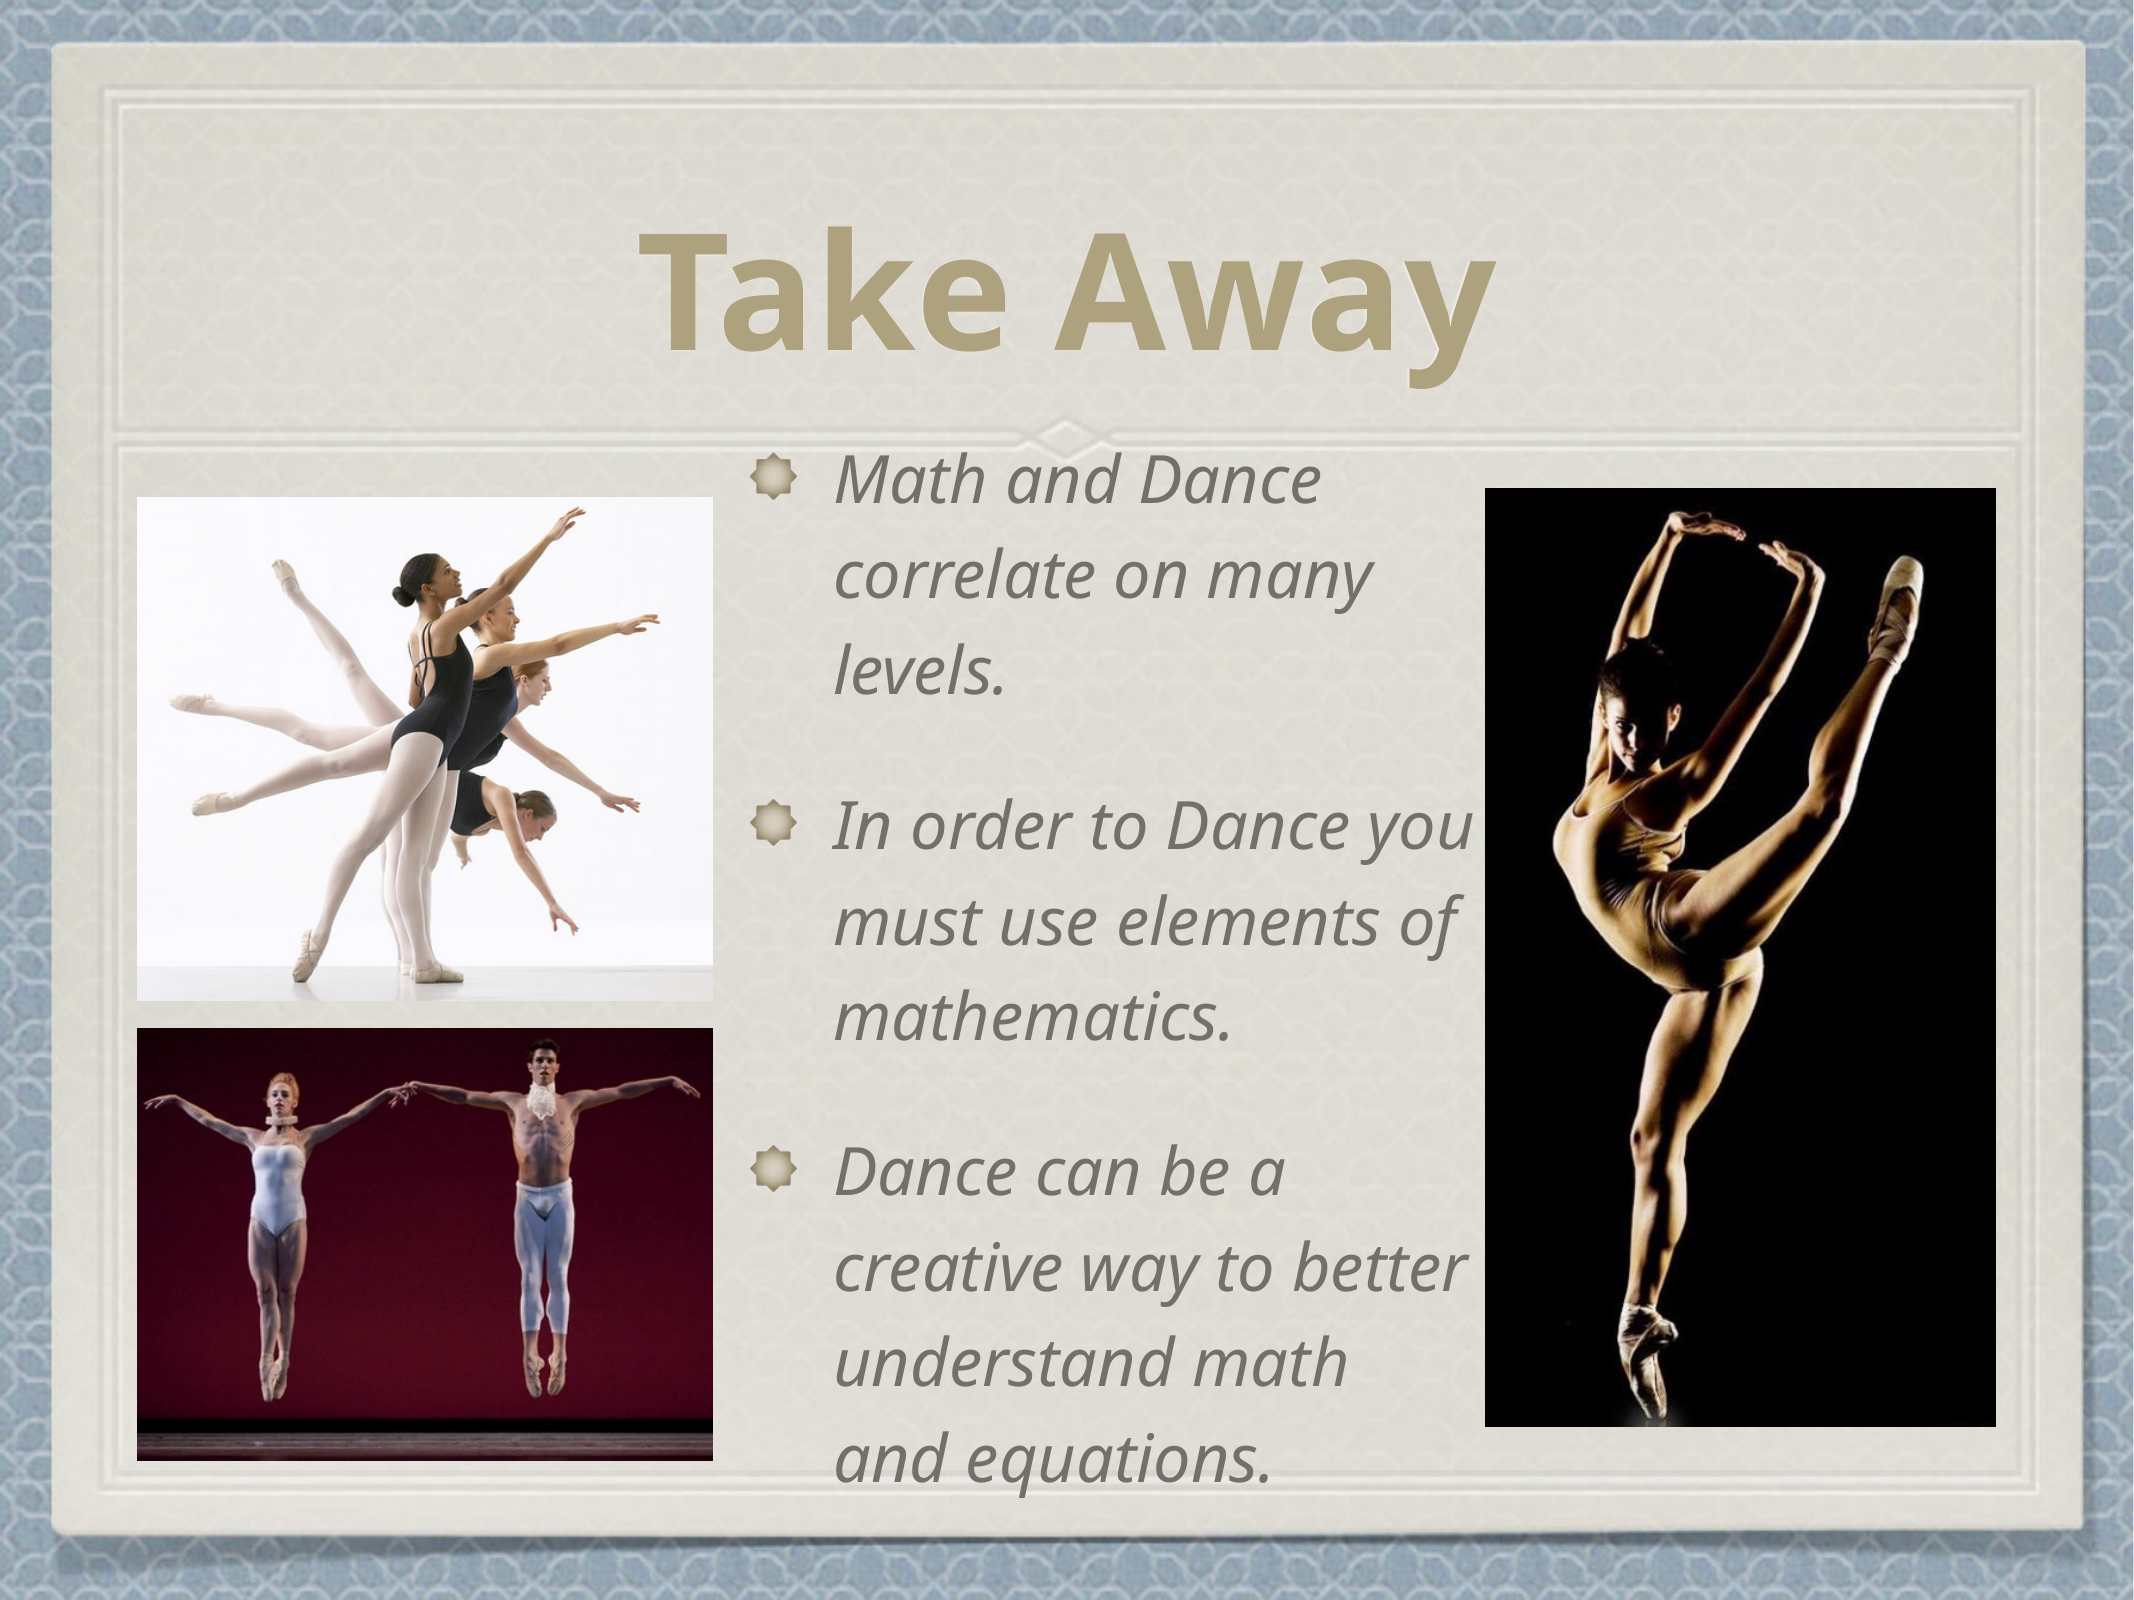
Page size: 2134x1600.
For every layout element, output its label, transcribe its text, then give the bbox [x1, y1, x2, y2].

list Math and Dance correlate on many levels. In order to Dance you must use elements of mathematics. Dance can be a creative way to better understand math and equations. [741, 489, 1483, 1428]
picture [0, 0, 2134, 1600]
title Take Away [564, 149, 1570, 422]
